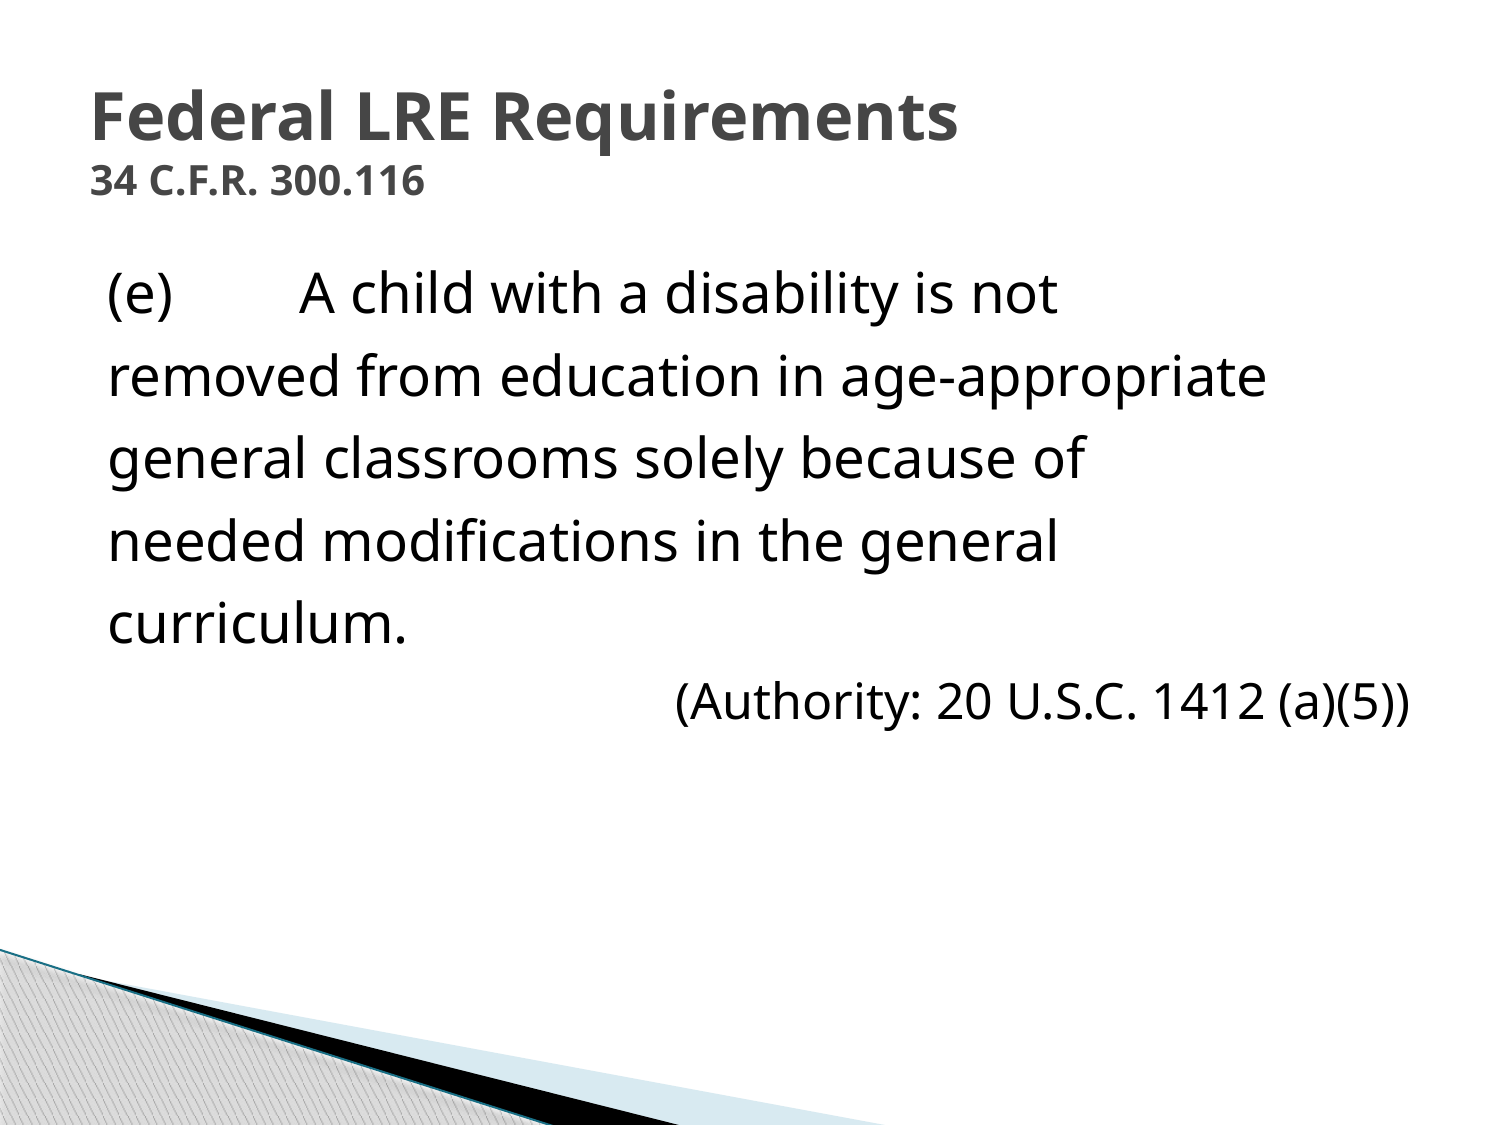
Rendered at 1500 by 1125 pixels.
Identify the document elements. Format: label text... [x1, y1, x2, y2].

list (e) A child with a disability is not removed from education in age-appropriate general classrooms solely because of needed modifications in the general curriculum. (Authority: 20 U.S.C. 1412 (a)(5)) [75, 243, 1425, 986]
title Federal LRE Requirements 34 C.F.R. 300.116 [75, 45, 1425, 233]
